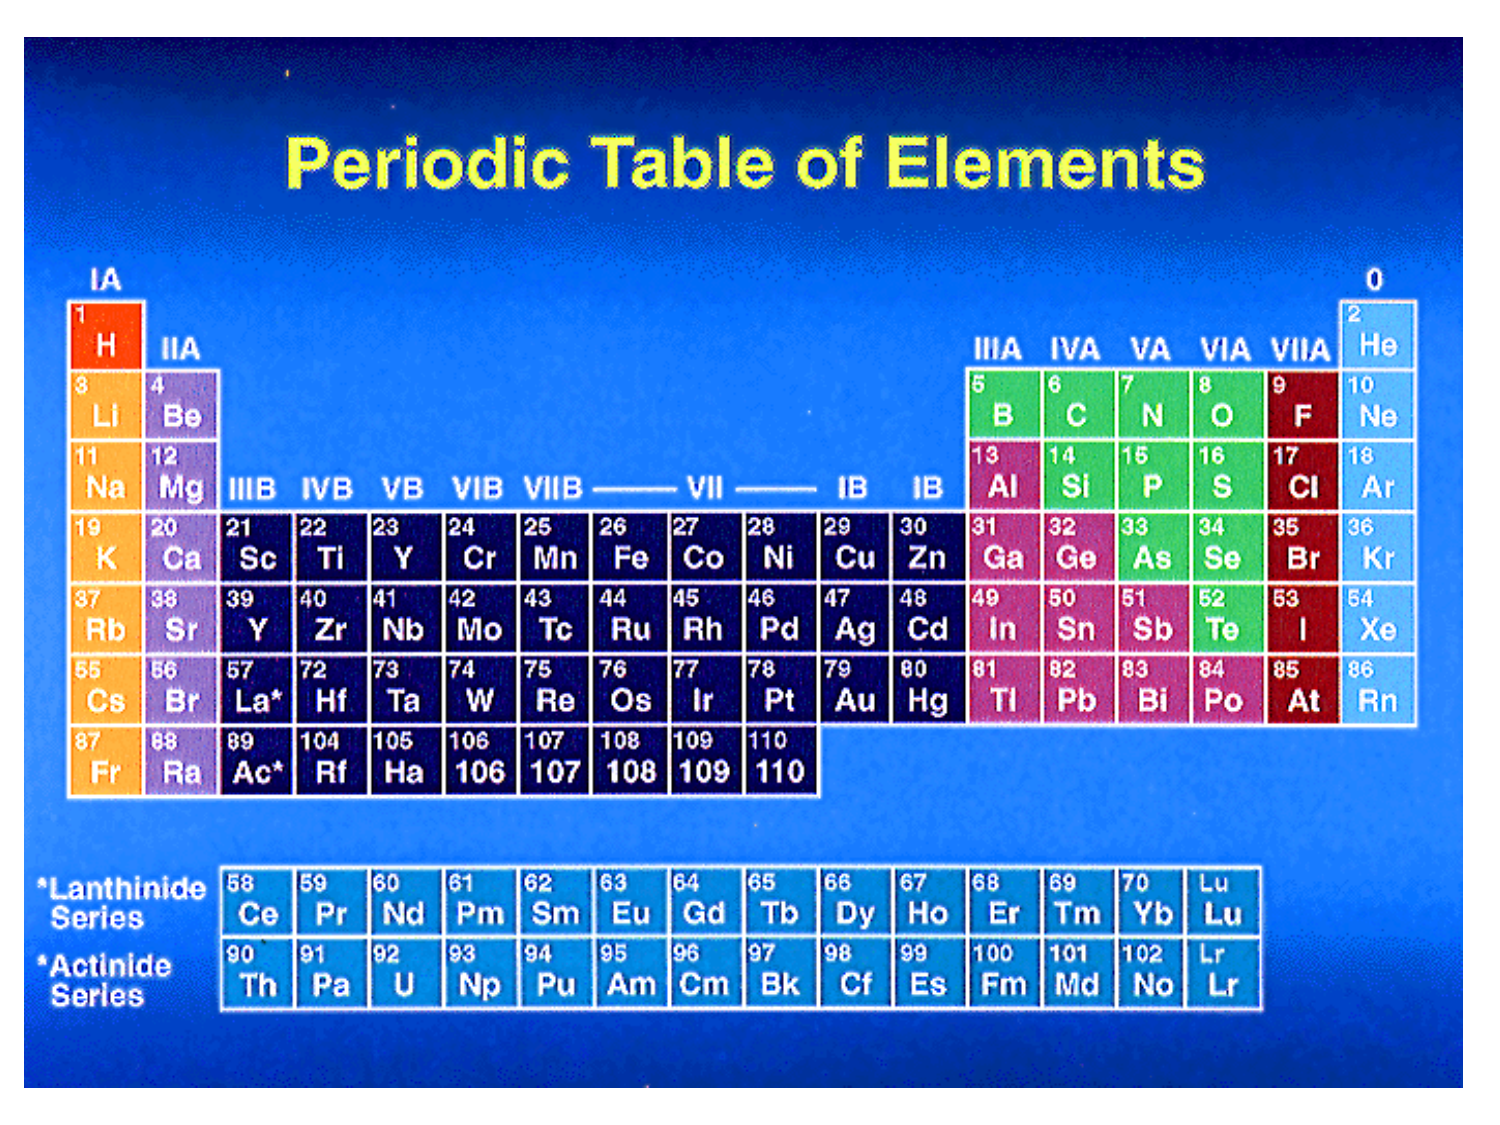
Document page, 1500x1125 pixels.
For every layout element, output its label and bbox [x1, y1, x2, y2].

picture [24, 37, 1463, 1088]
